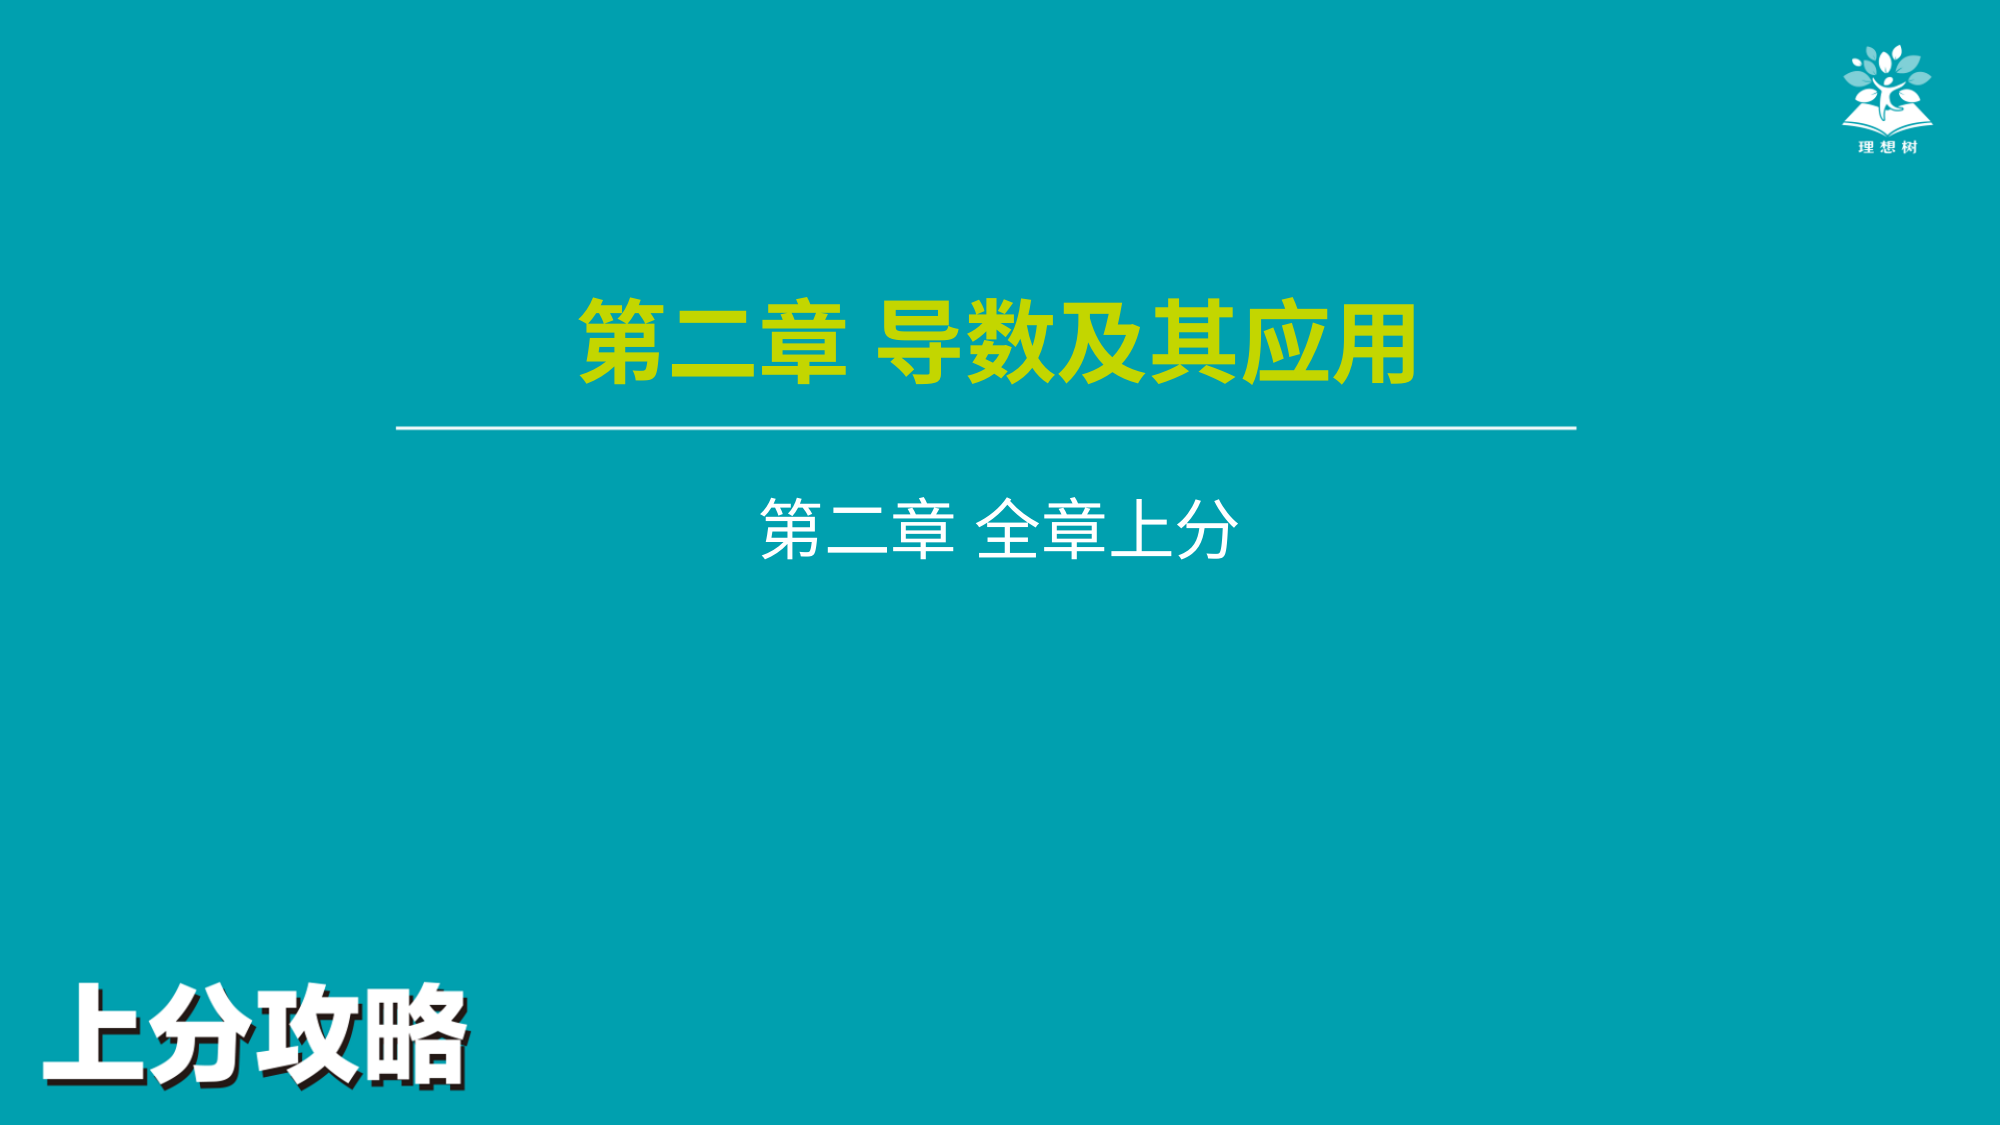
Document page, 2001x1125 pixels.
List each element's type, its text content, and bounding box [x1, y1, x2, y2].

picture [0, 413, 2000, 472]
text_box 第二章 全章上分 [0, 472, 2000, 579]
picture [0, 579, 2000, 1125]
text_box 第二章 导数及其应用 [0, 265, 2000, 413]
picture [0, 0, 2000, 265]
